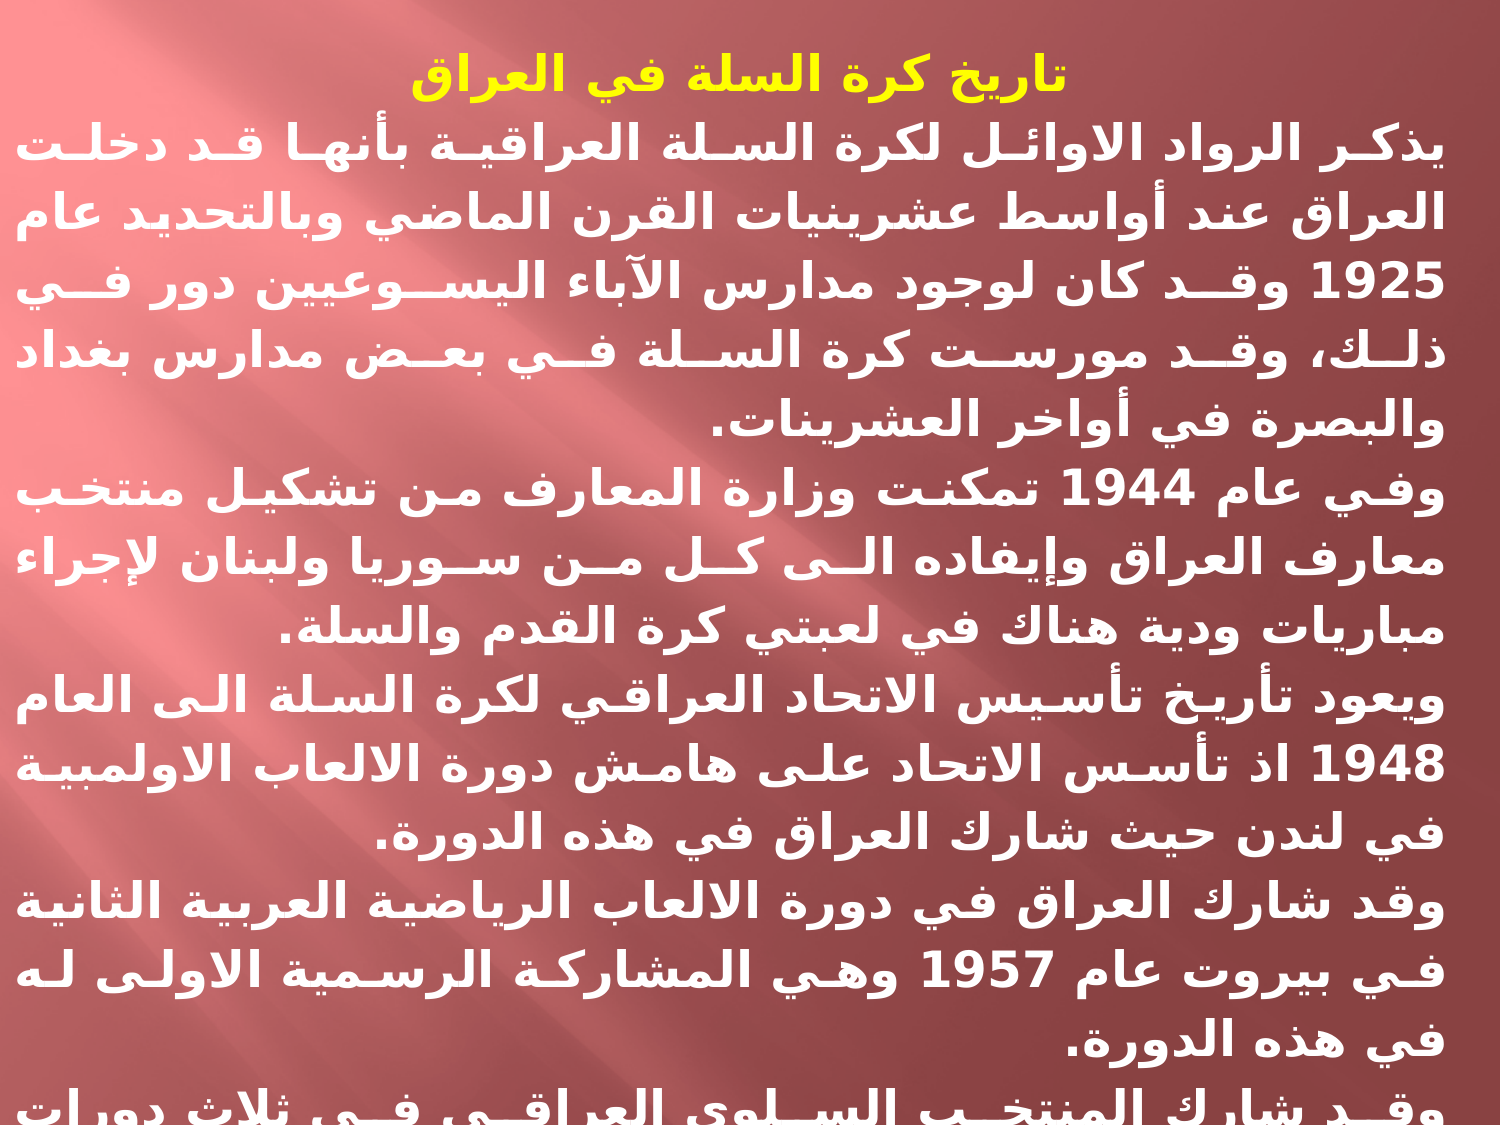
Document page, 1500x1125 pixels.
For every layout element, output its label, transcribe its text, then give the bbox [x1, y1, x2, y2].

text_box تاريخ كرة السلة في العراق يذكر الرواد الاوائل لكرة السلة العراقية بأنها قد دخلت العراق عند أواسط عشرينيات القرن الماضي وبالتحديد عام 1925 وقد كان لوجود مدارس الآباء اليسوعيين دور في ذلك، وقد مورست كرة السلة في بعض مدارس بغداد والبصرة في أواخر العشرينات. وفي عام 1944 تمكنت وزارة المعارف من تشكيل منتخب معارف العراق وإيفاده الى كل من سوريا ولبنان لإجراء مباريات ودية هناك في لعبتي كرة القدم والسلة. ويعود تأريخ تأسيس الاتحاد العراقي لكرة السلة الى العام 1948 اذ تأسس الاتحاد على هامش دورة الالعاب الاولمبية في لندن حيث شارك العراق في هذه الدورة. وقد شارك العراق في دورة الالعاب الرياضية العربية الثانية في بيروت عام 1957 وهي المشاركة الرسمية الاولى له في هذه الدورة. وقد شارك المنتخب السلوي العراقي في ثلاث دورات آسيوية ابتداءً من دورة طهران عام 1974 وشارك للمرة الاولى في بطولة أمم آسيا بماليزيا عام 1977 وحصل على المركز السادس. [0, 24, 1463, 1125]
